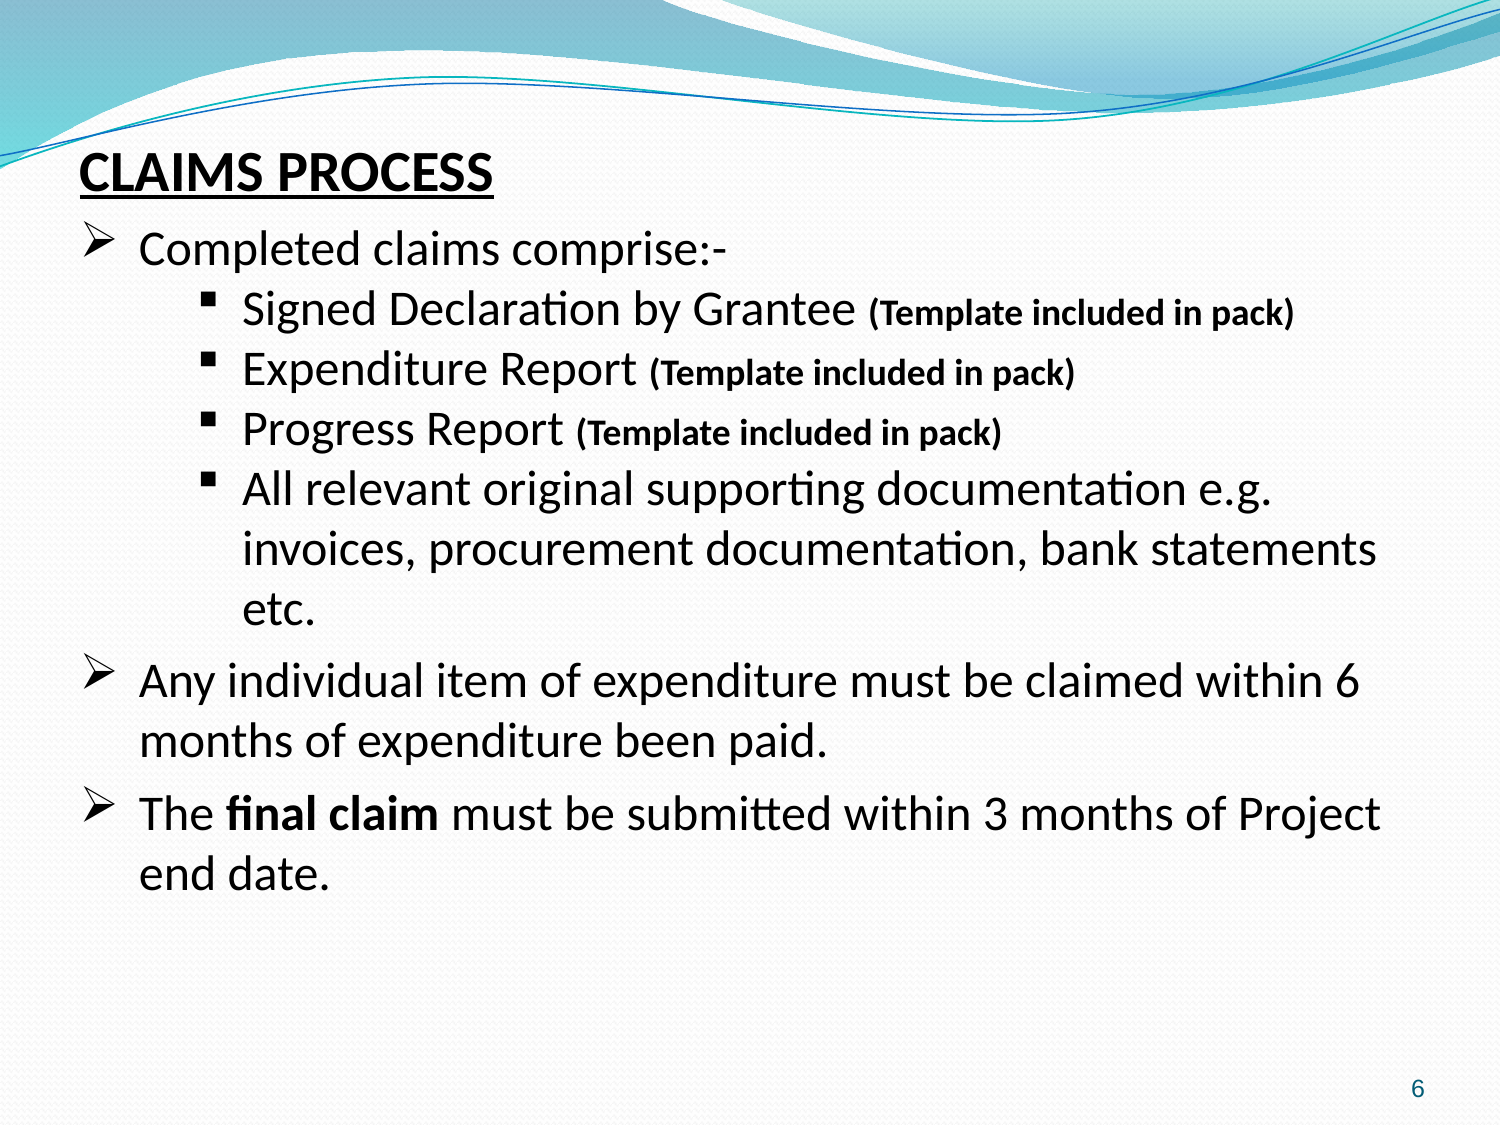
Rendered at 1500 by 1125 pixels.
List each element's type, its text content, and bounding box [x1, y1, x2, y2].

slide_number 6 [1299, 1042, 1425, 1103]
text_box CLAIMS PROCESS Completed claims comprise:- Signed Declaration by Grantee (Template included in pack) Expenditure Report (Template included in pack) Progress Report (Template included in pack) All relevant original supporting documentation e.g. invoices, procurement documentation, bank statements etc. Any individual item of expenditure must be claimed within 6 months of expenditure been paid. The final claim must be submitted within 3 months of Project end date. [64, 125, 1471, 908]
